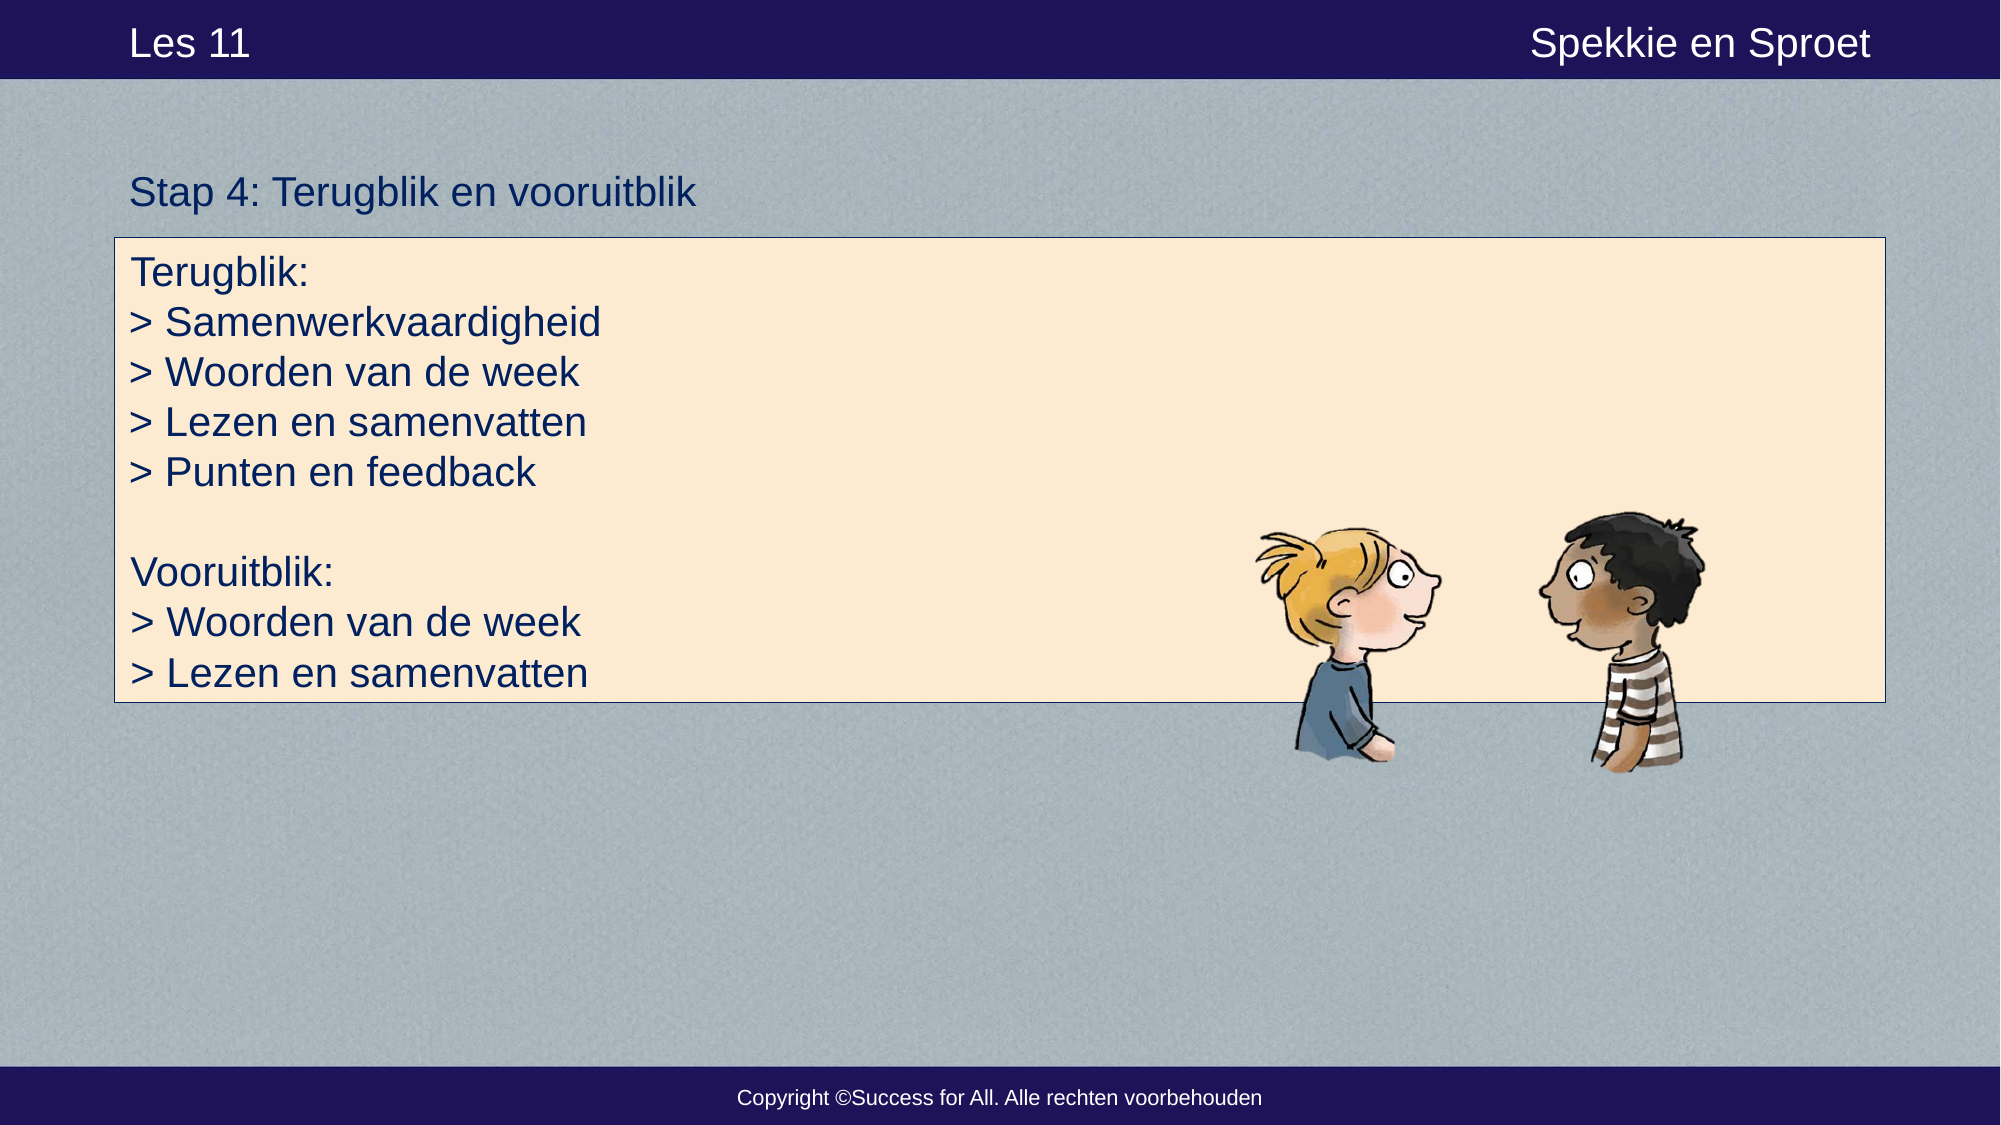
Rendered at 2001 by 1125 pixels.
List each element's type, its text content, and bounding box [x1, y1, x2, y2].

picture [0, 0, 2001, 1125]
text_box Spekkie en Sproet [999, 8, 1886, 73]
text_box Terugblik: > Samenwerkvaardigheid > Woorden van de week > Lezen en samenvatten > Punten en feedback Vooruitblik: > Woorden van de week > Lezen en samenvatten [114, 237, 1886, 703]
text_box Stap 4: Terugblik en vooruitblik [114, 157, 907, 223]
text_box Les 11 [114, 8, 354, 73]
text_box Copyright ©Success for All. Alle rechten voorbehouden [0, 1076, 2000, 1125]
